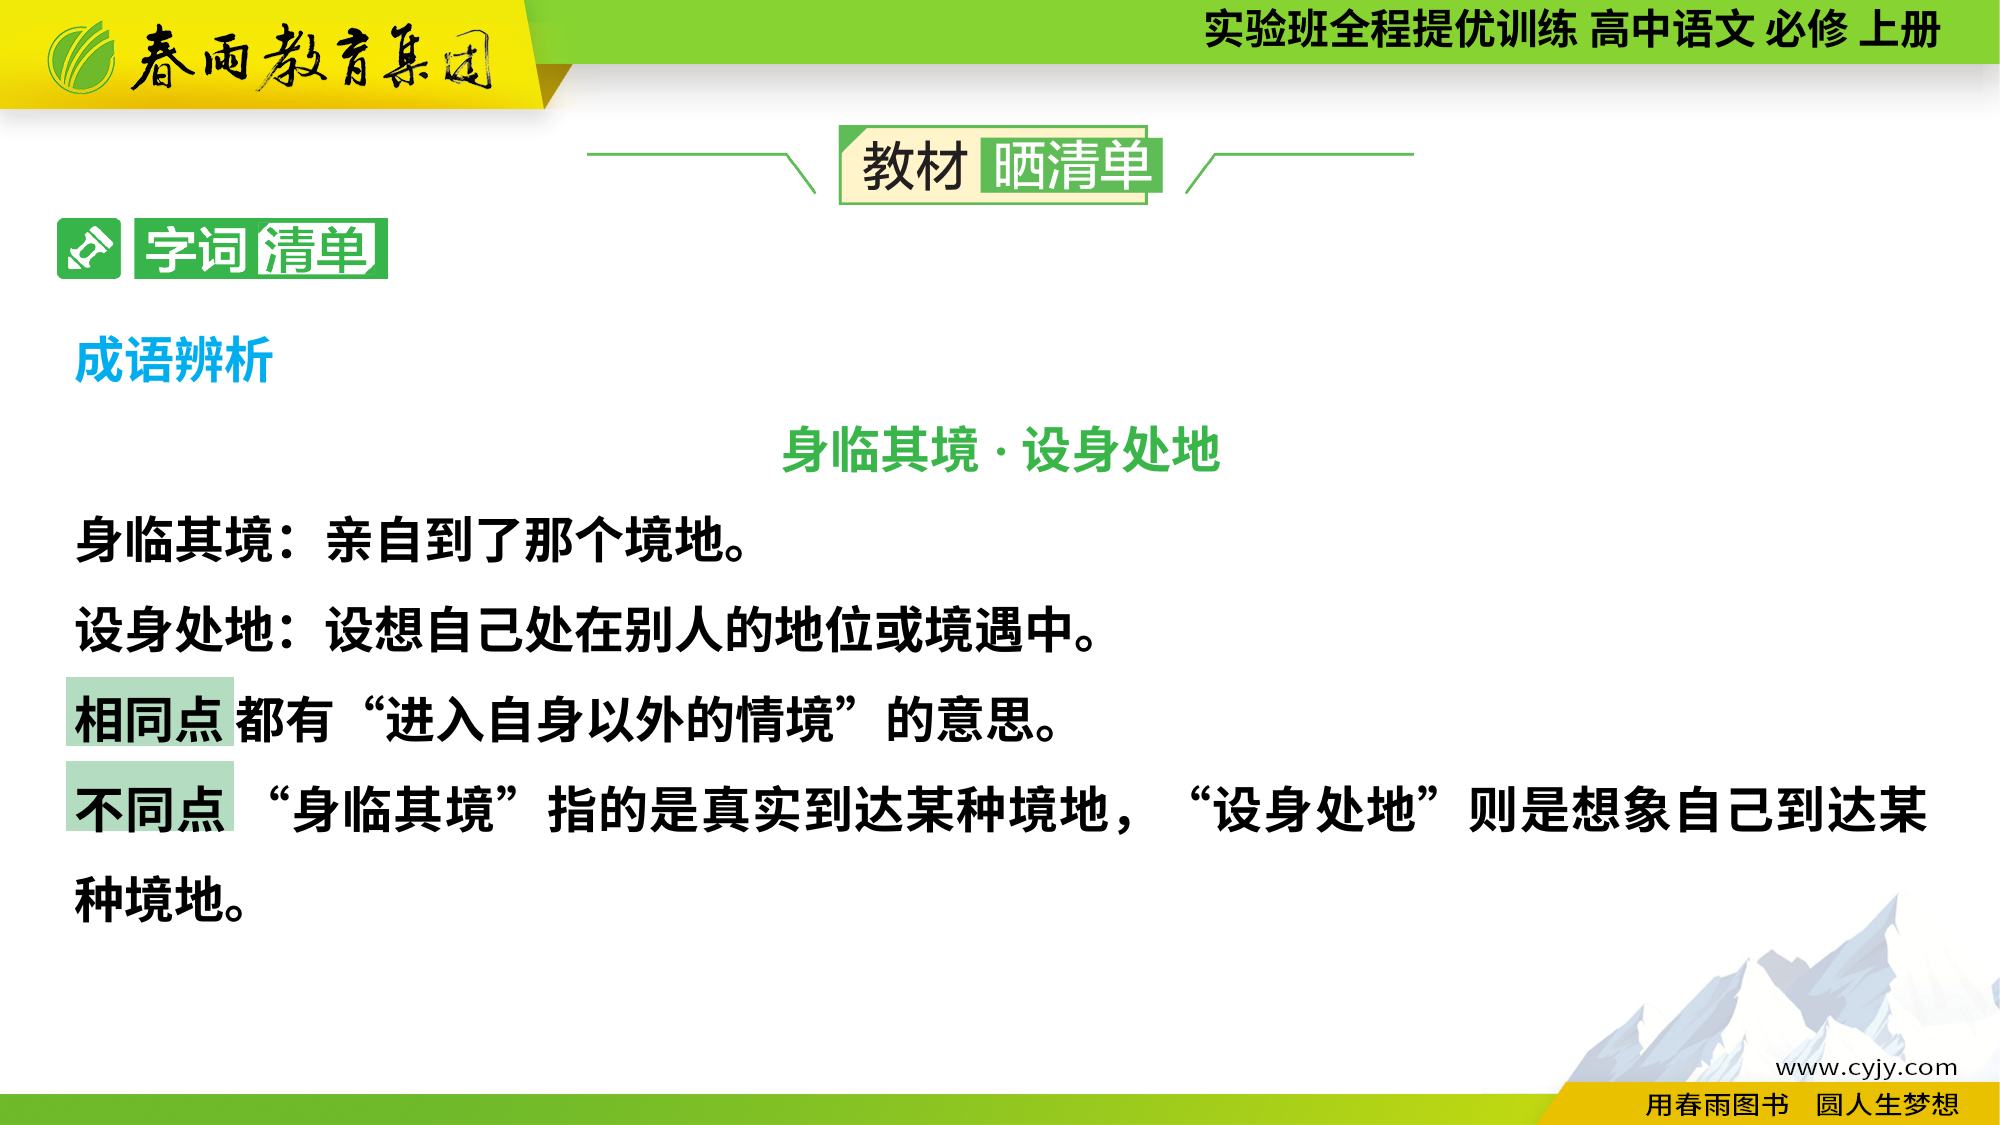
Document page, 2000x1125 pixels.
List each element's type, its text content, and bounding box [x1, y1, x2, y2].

picture [0, 0, 2000, 1125]
list 成语辨析 身临其境·设身处地 身临其境：亲自到了那个境地。 设身处地：设想自己处在别人的地位或境遇中。 相同点 都有“进入自身以外的情境”的意思。 不同点 “身临其境”指的是真实到达某种境地，“设身处地”则是想象自己到达某种境地。 [59, 290, 1944, 943]
